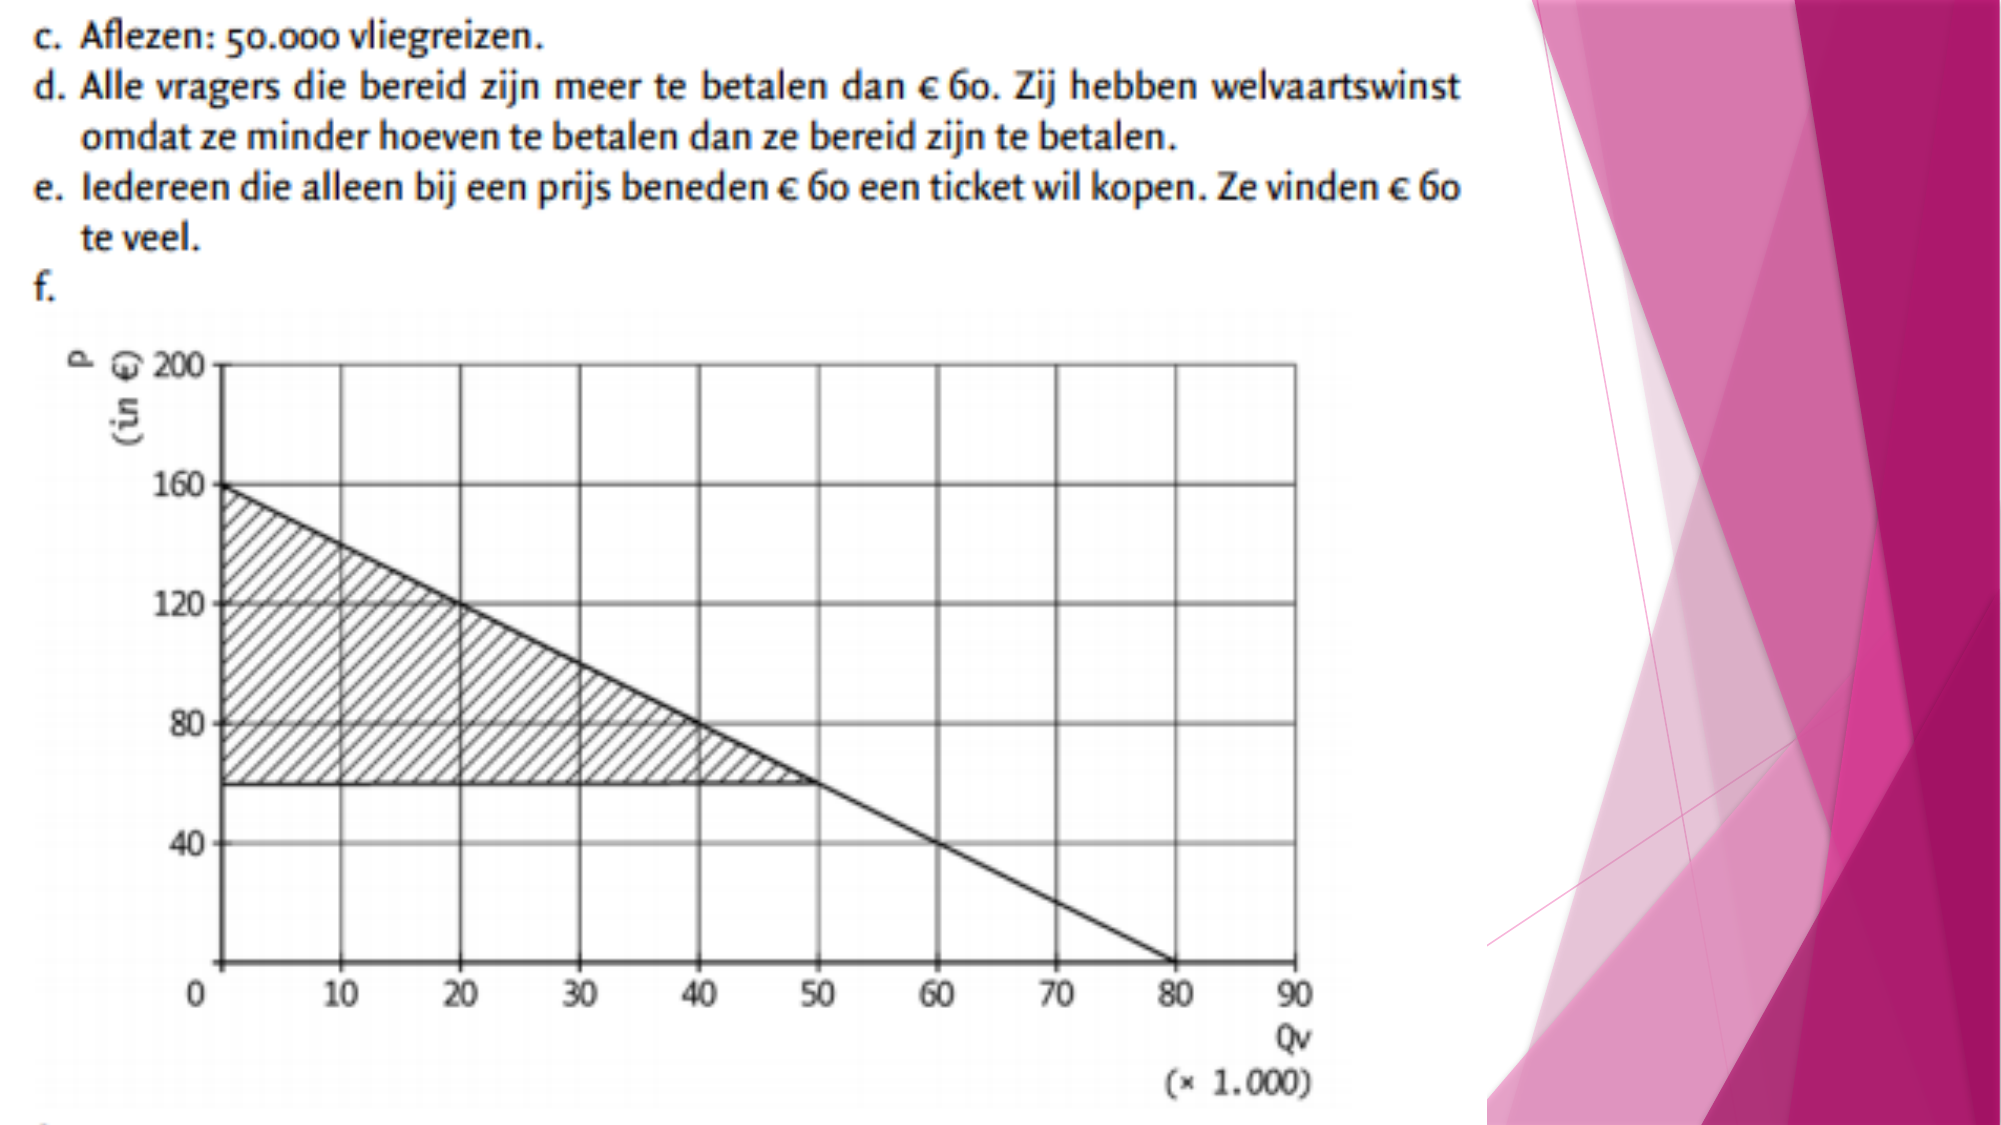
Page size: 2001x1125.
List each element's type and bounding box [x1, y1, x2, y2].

picture [0, 0, 1487, 1125]
